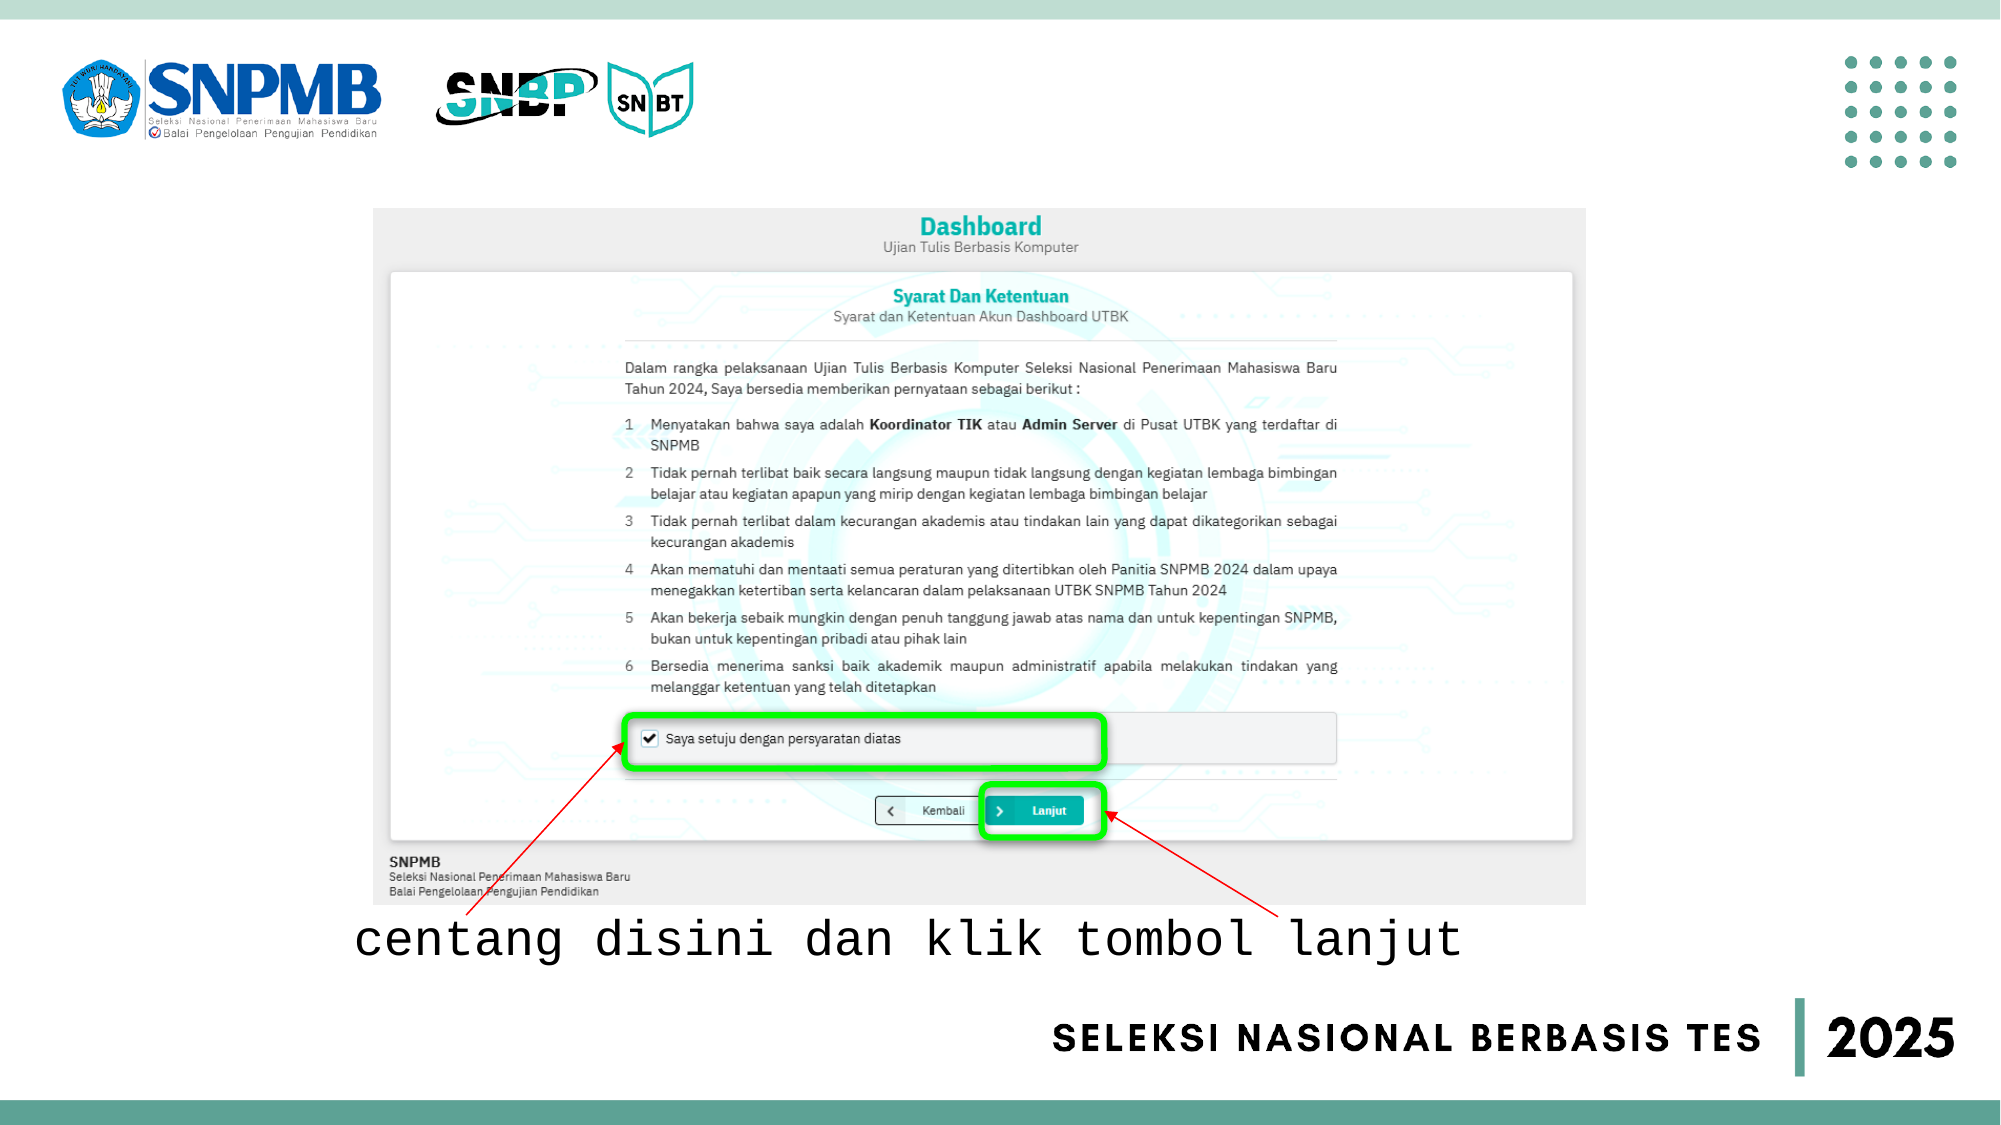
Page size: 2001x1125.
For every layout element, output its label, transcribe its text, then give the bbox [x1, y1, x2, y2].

text_box centang disini dan klik tombol lanjut [220, 905, 1598, 999]
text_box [1104, 810, 1279, 918]
picture [0, 0, 2001, 1125]
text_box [465, 741, 625, 916]
